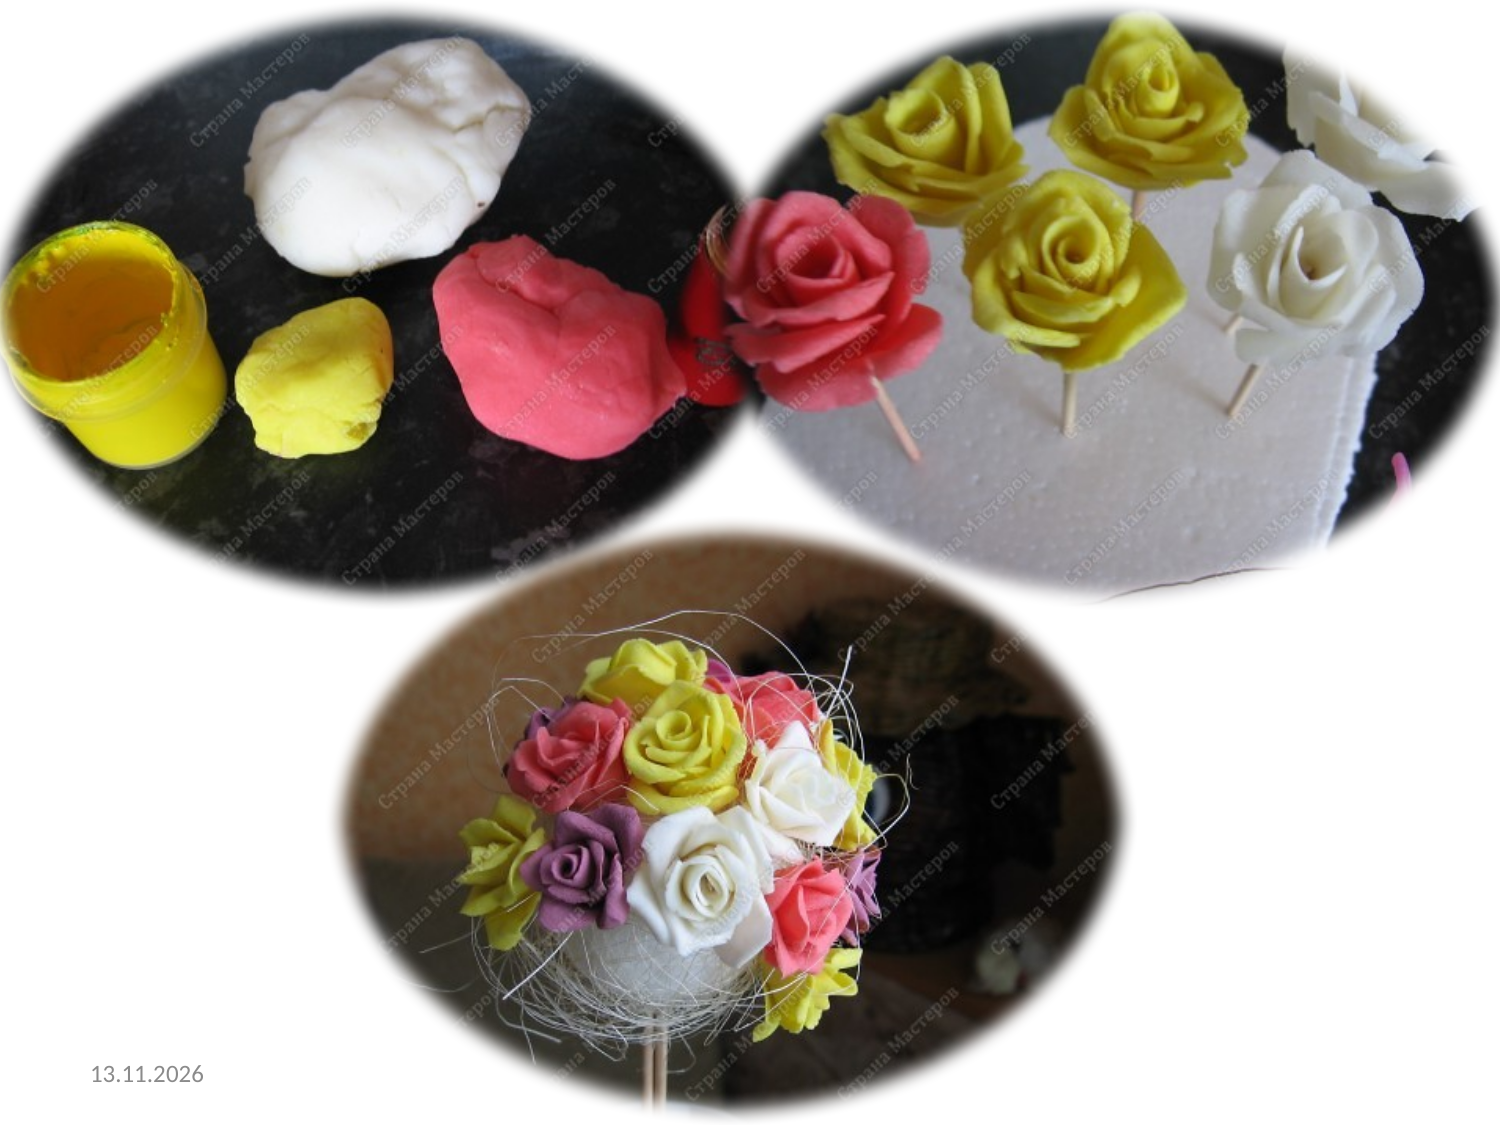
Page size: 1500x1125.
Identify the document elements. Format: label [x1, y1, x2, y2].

slide_number [75, 1042, 319, 1103]
picture [0, 0, 1500, 1125]
